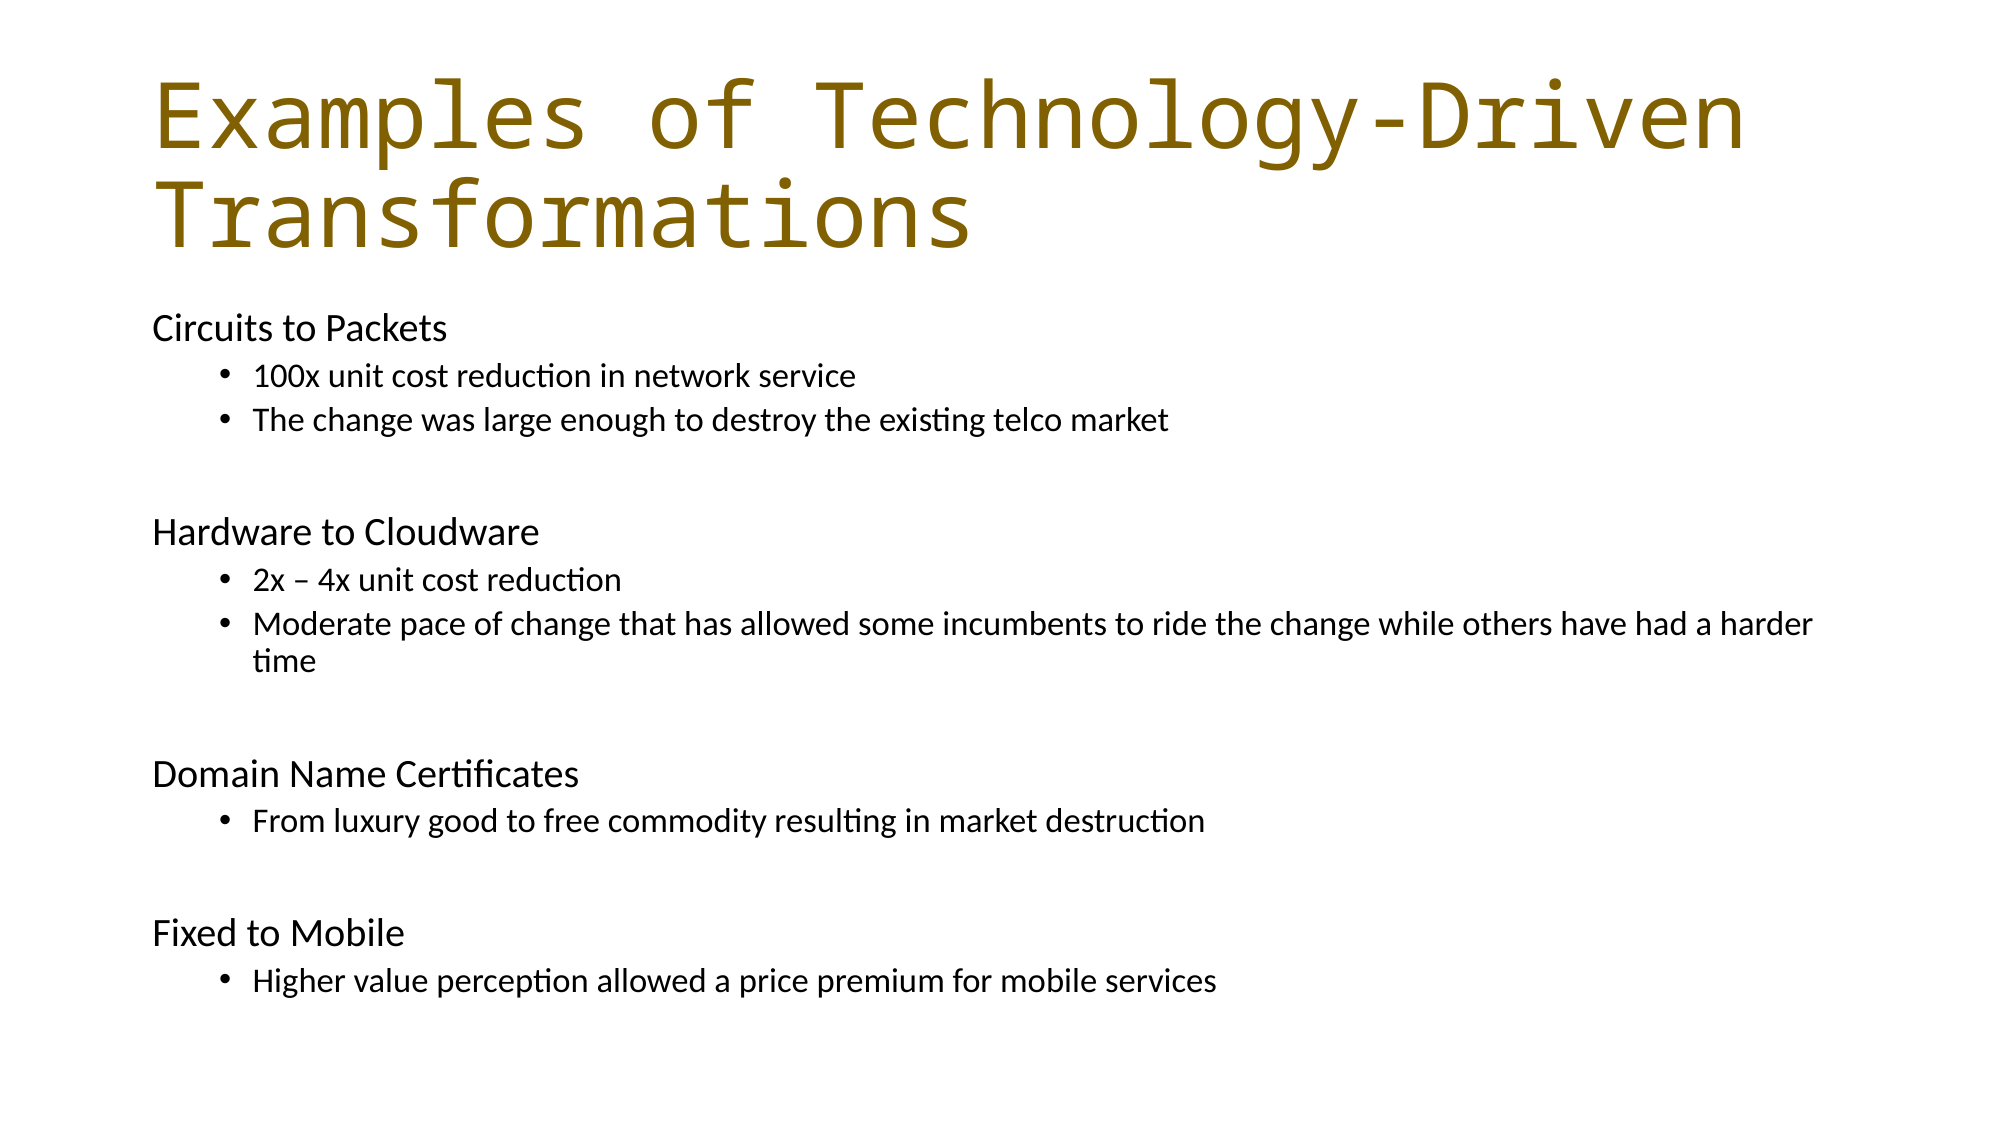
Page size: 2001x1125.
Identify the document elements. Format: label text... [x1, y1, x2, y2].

title Examples of Technology-Driven Transformations [137, 59, 1863, 278]
list Circuits to Packets 100x unit cost reduction in network service The change was large enough to destroy the existing telco market Hardware to Cloudware 2x – 4x unit cost reduction Moderate pace of change that has allowed some incumbents to ride the change while others have had a harder time Domain Name Certificates From luxury good to free commodity resulting in market destruction Fixed to Mobile Higher value perception allowed a price premium for mobile services [137, 299, 1863, 1014]
